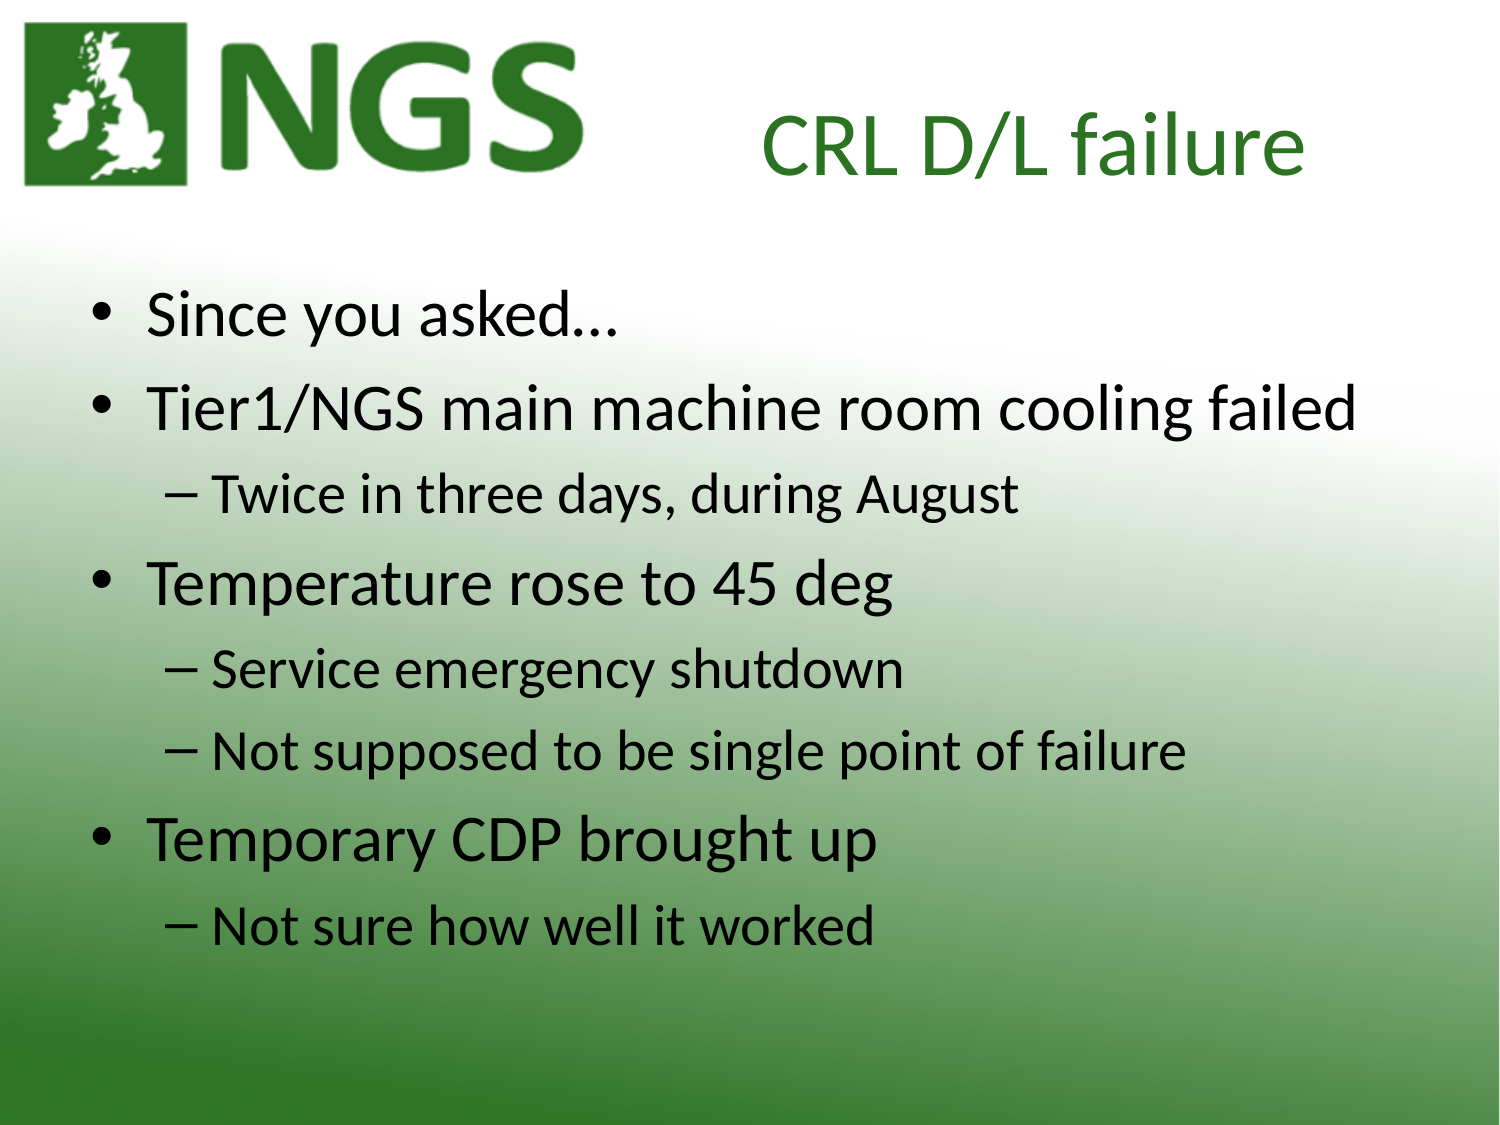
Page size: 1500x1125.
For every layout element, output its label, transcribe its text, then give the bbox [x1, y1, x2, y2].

title CRL D/L failure [644, 45, 1425, 233]
list Since you asked… Tier1/NGS main machine room cooling failed Twice in three days, during August Temperature rose to 45 deg Service emergency shutdown Not supposed to be single point of failure Temporary CDP brought up Not sure how well it worked [75, 262, 1425, 1005]
picture [0, 0, 1500, 1125]
